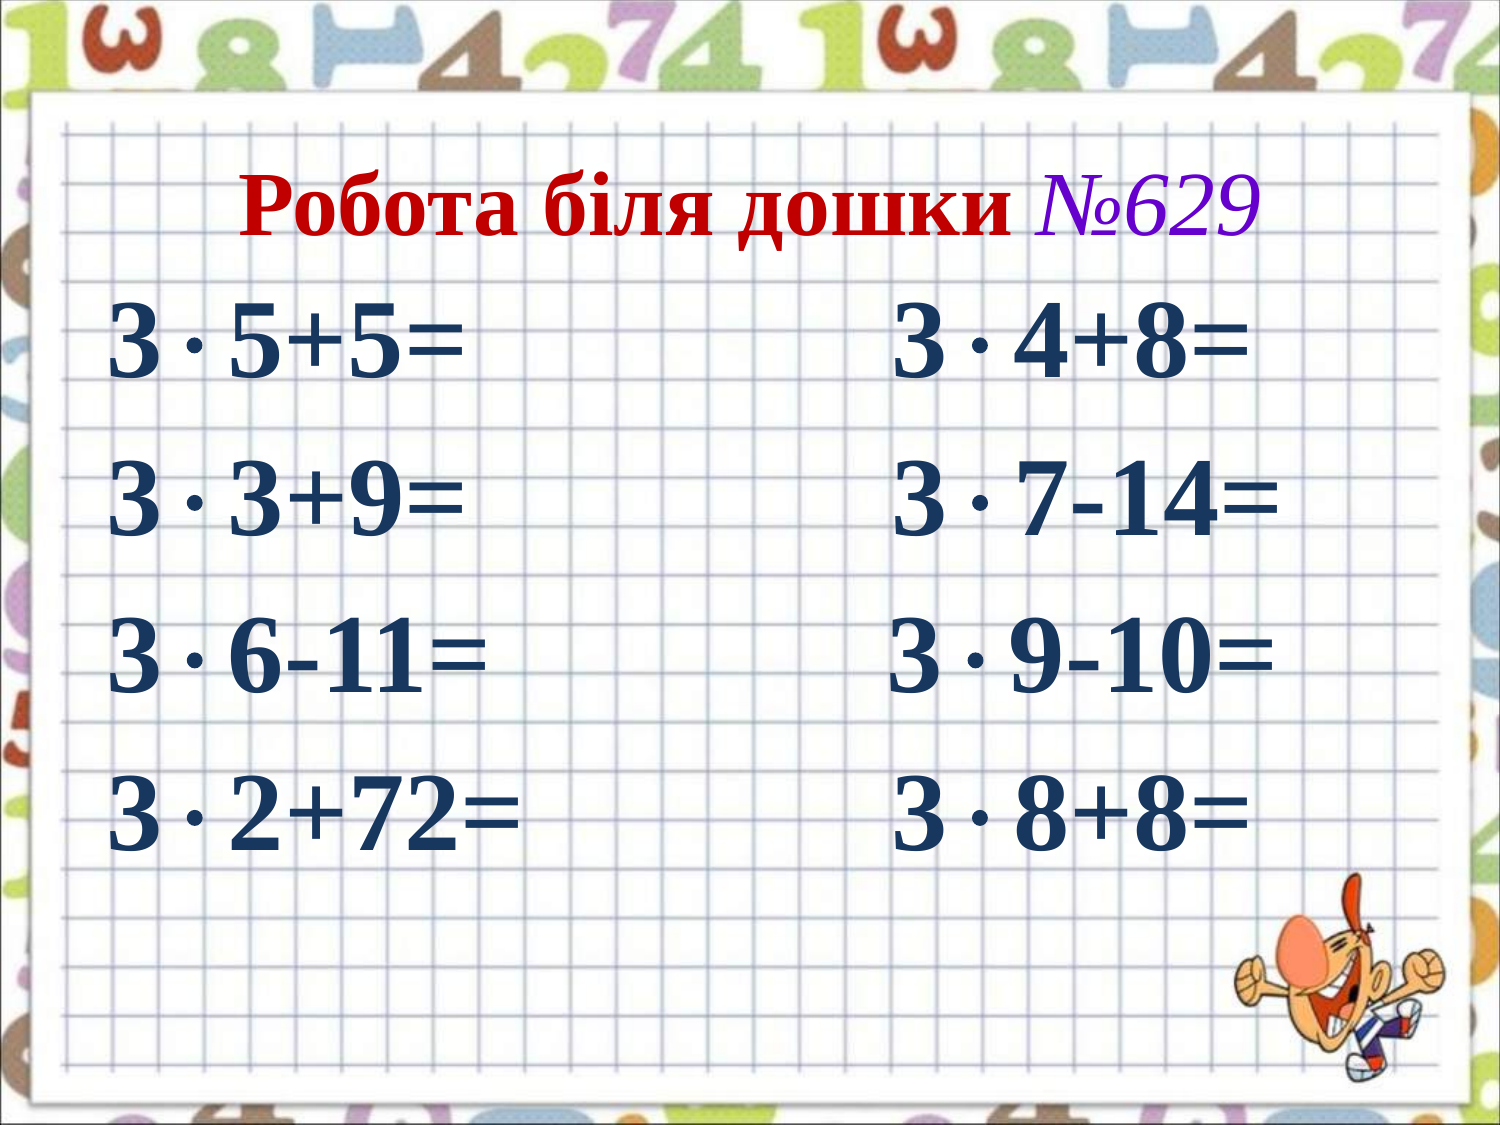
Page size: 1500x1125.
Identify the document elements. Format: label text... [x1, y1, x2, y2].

title Робота біля дошки №629 [112, 128, 1388, 257]
text_box [585, 679, 903, 1067]
text_box [1218, 855, 1442, 1078]
picture [0, 0, 1500, 1125]
subtitle 35+5= 34+8= 33+9= 37-14= 36-11= 39-10= 32+72= 38+8= [34, 257, 1500, 1125]
